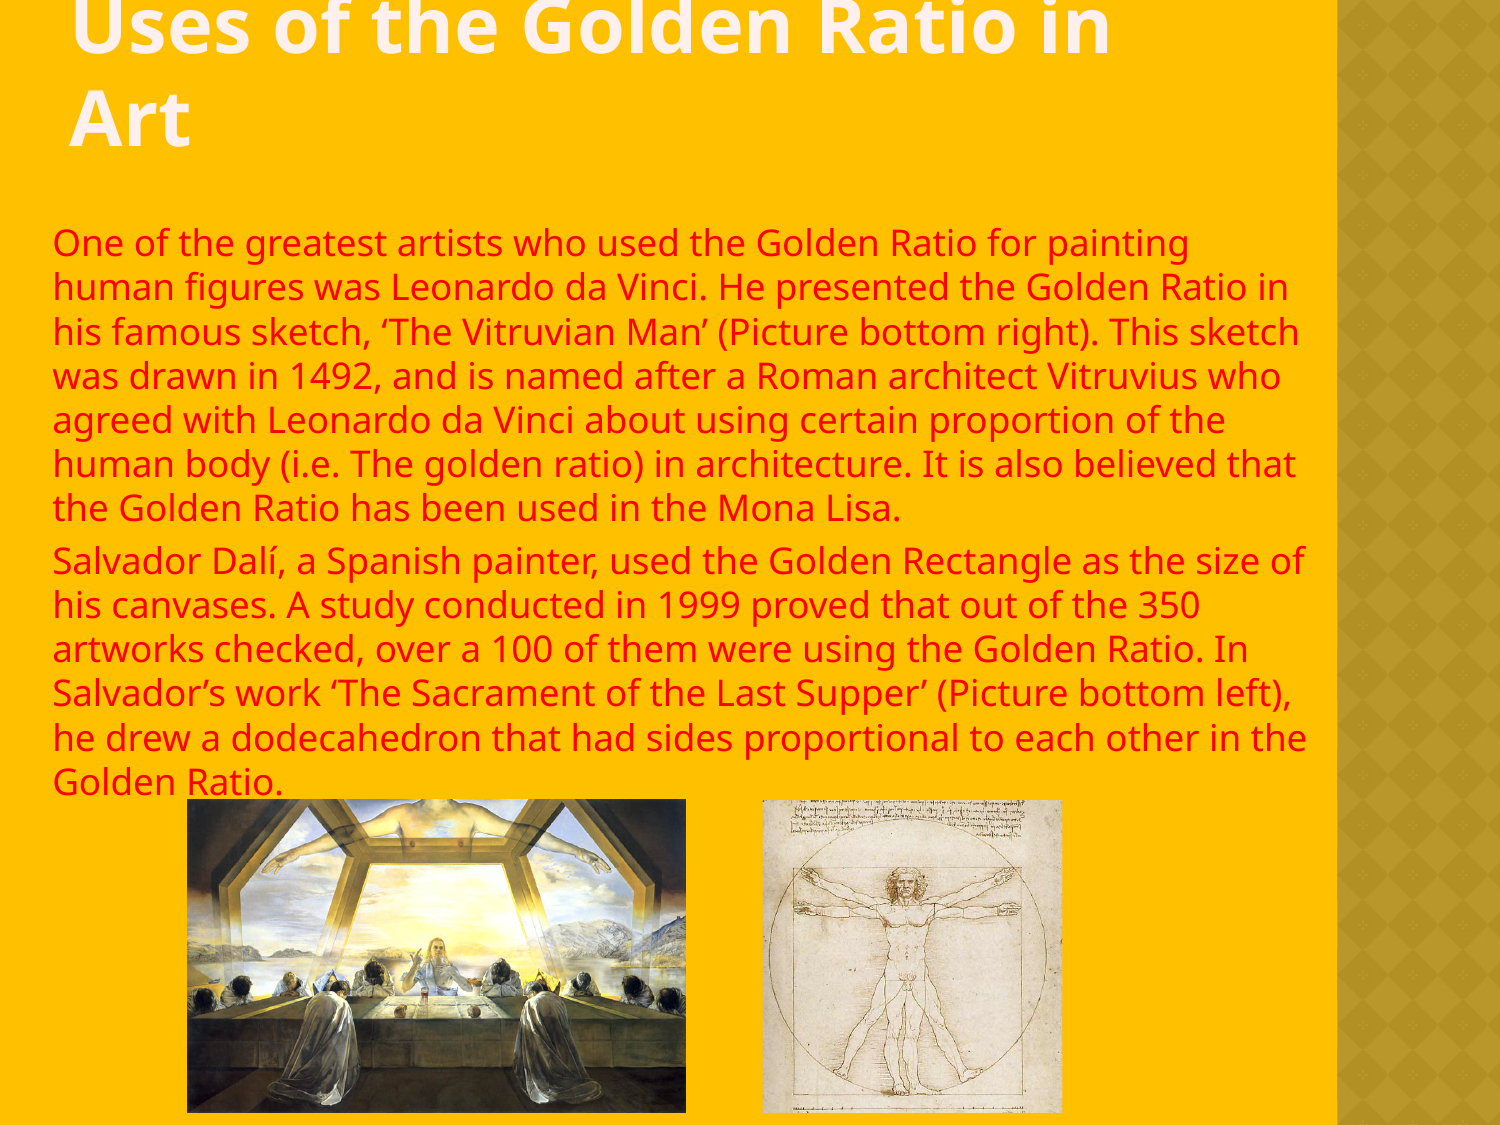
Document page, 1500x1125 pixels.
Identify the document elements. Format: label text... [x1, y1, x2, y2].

list One of the greatest artists who used the Golden Ratio for painting human figures was Leonardo da Vinci. He presented the Golden Ratio in his famous sketch, ‘The Vitruvian Man’ (Picture bottom right). This sketch was drawn in 1492, and is named after a Roman architect Vitruvius who agreed with Leonardo da Vinci about using certain proportion of the human body (i.e. The golden ratio) in architecture. It is also believed that the Golden Ratio has been used in the Mona Lisa. Salvador Dalí, a Spanish painter, used the Golden Rectangle as the size of his canvases. A study conducted in 1999 proved that out of the 350 artworks checked, over a 100 of them were using the Golden Ratio. In Salvador’s work ‘The Sacrament of the Last Supper’ (Picture bottom left), he drew a dodecahedron that had sides proportional to each other in the Golden Ratio. [37, 212, 1338, 813]
title Uses of the Golden Ratio in Art [514, 0, 1250, 163]
picture [762, 799, 1063, 1113]
picture [186, 799, 686, 1114]
text_box [10, 0, 514, 673]
